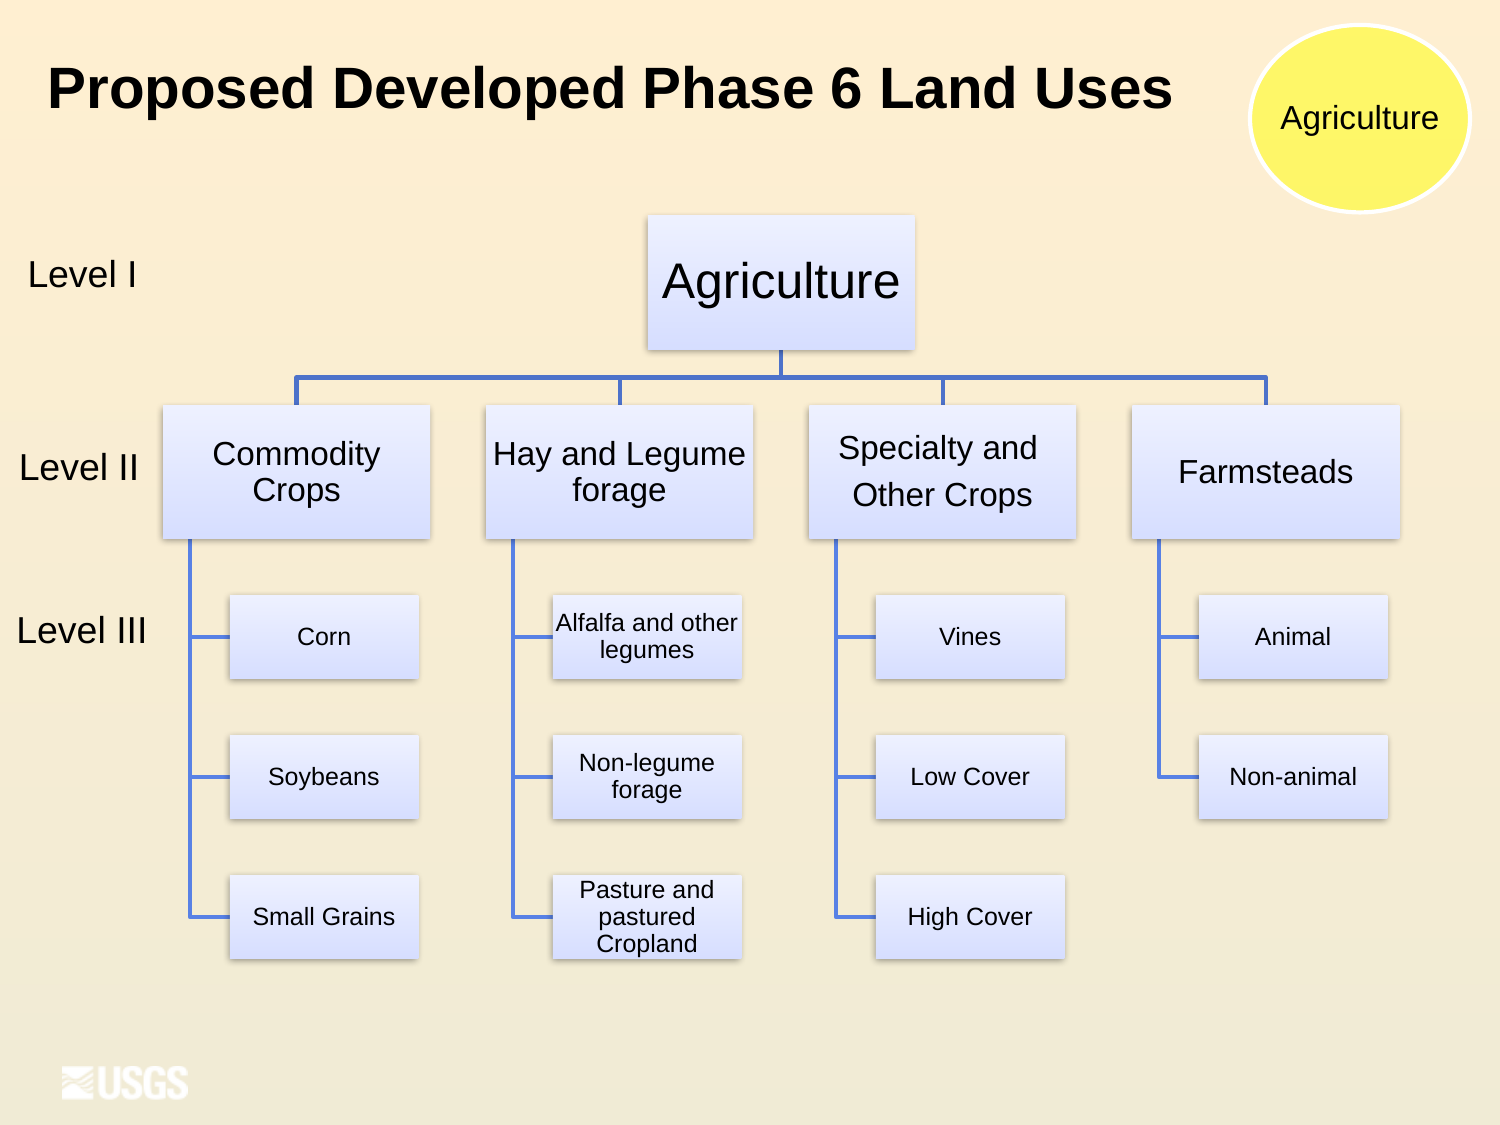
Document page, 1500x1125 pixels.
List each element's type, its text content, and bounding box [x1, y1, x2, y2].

text_box Level III [1, 598, 157, 659]
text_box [162, 162, 1401, 1013]
text_box Level I [12, 242, 157, 303]
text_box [1249, 24, 1471, 213]
text_box Level II [4, 435, 157, 496]
text_box Proposed Developed Phase 6 Land Uses [33, 43, 1190, 128]
